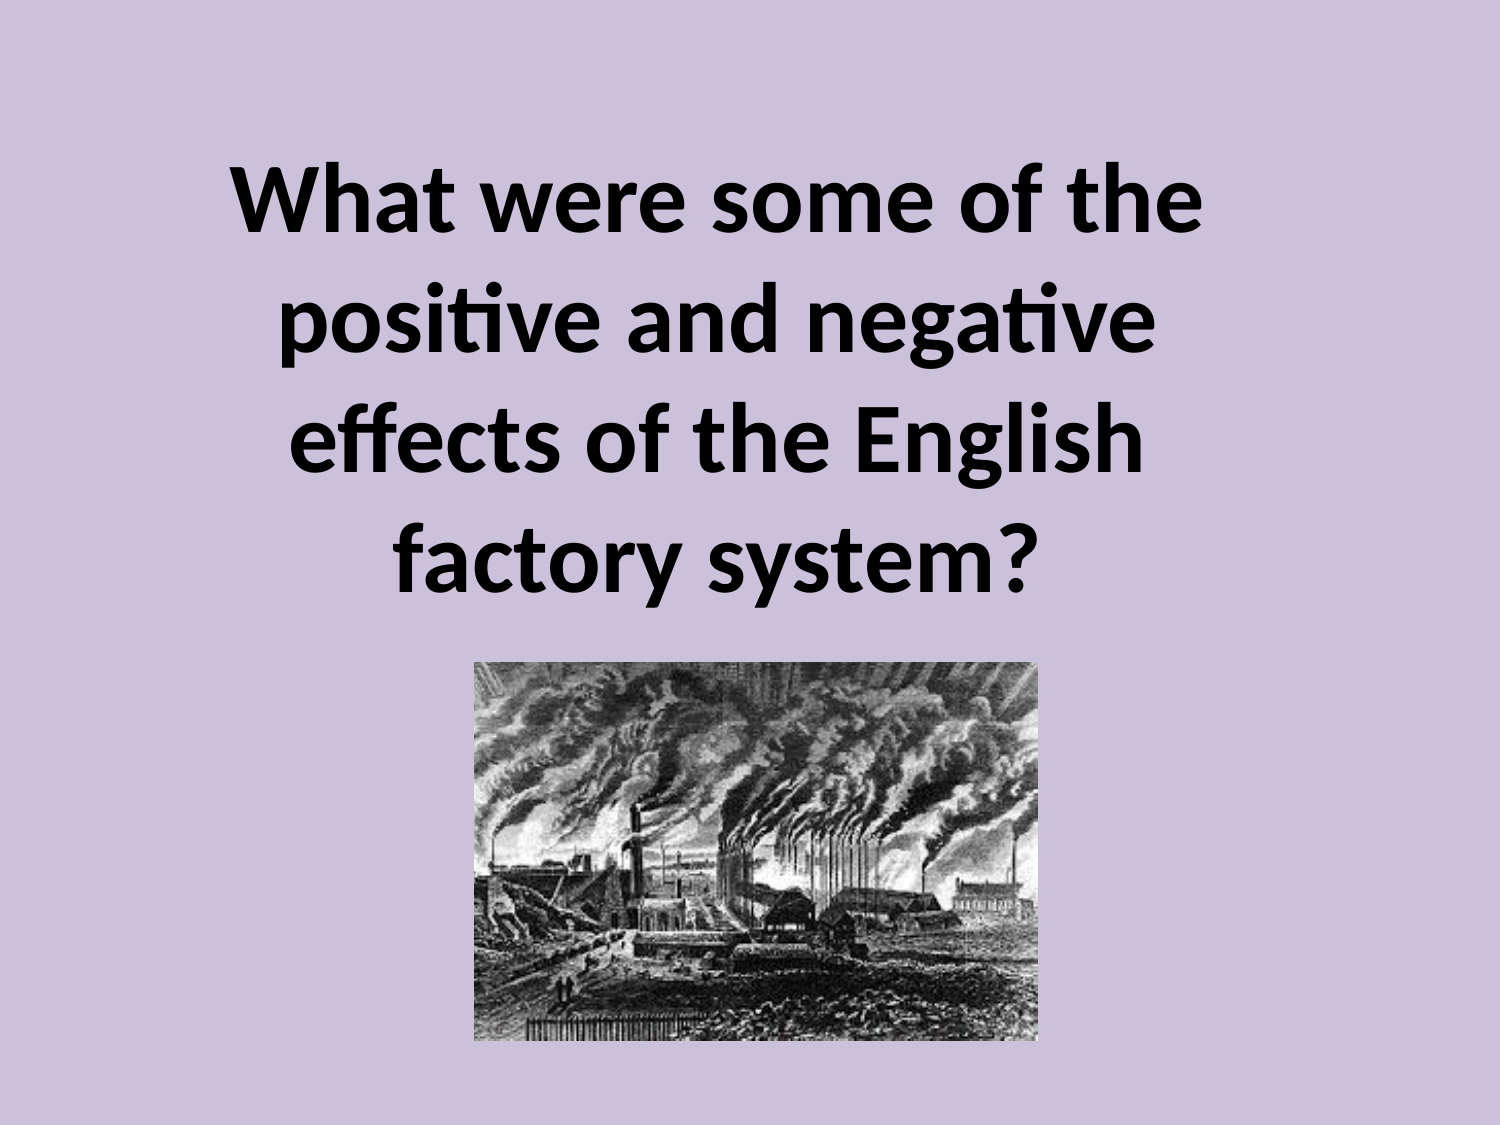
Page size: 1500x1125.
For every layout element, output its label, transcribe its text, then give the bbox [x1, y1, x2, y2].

text_box What were some of the positive and negative effects of the English factory system? [148, 124, 1287, 710]
picture [474, 662, 1038, 1041]
